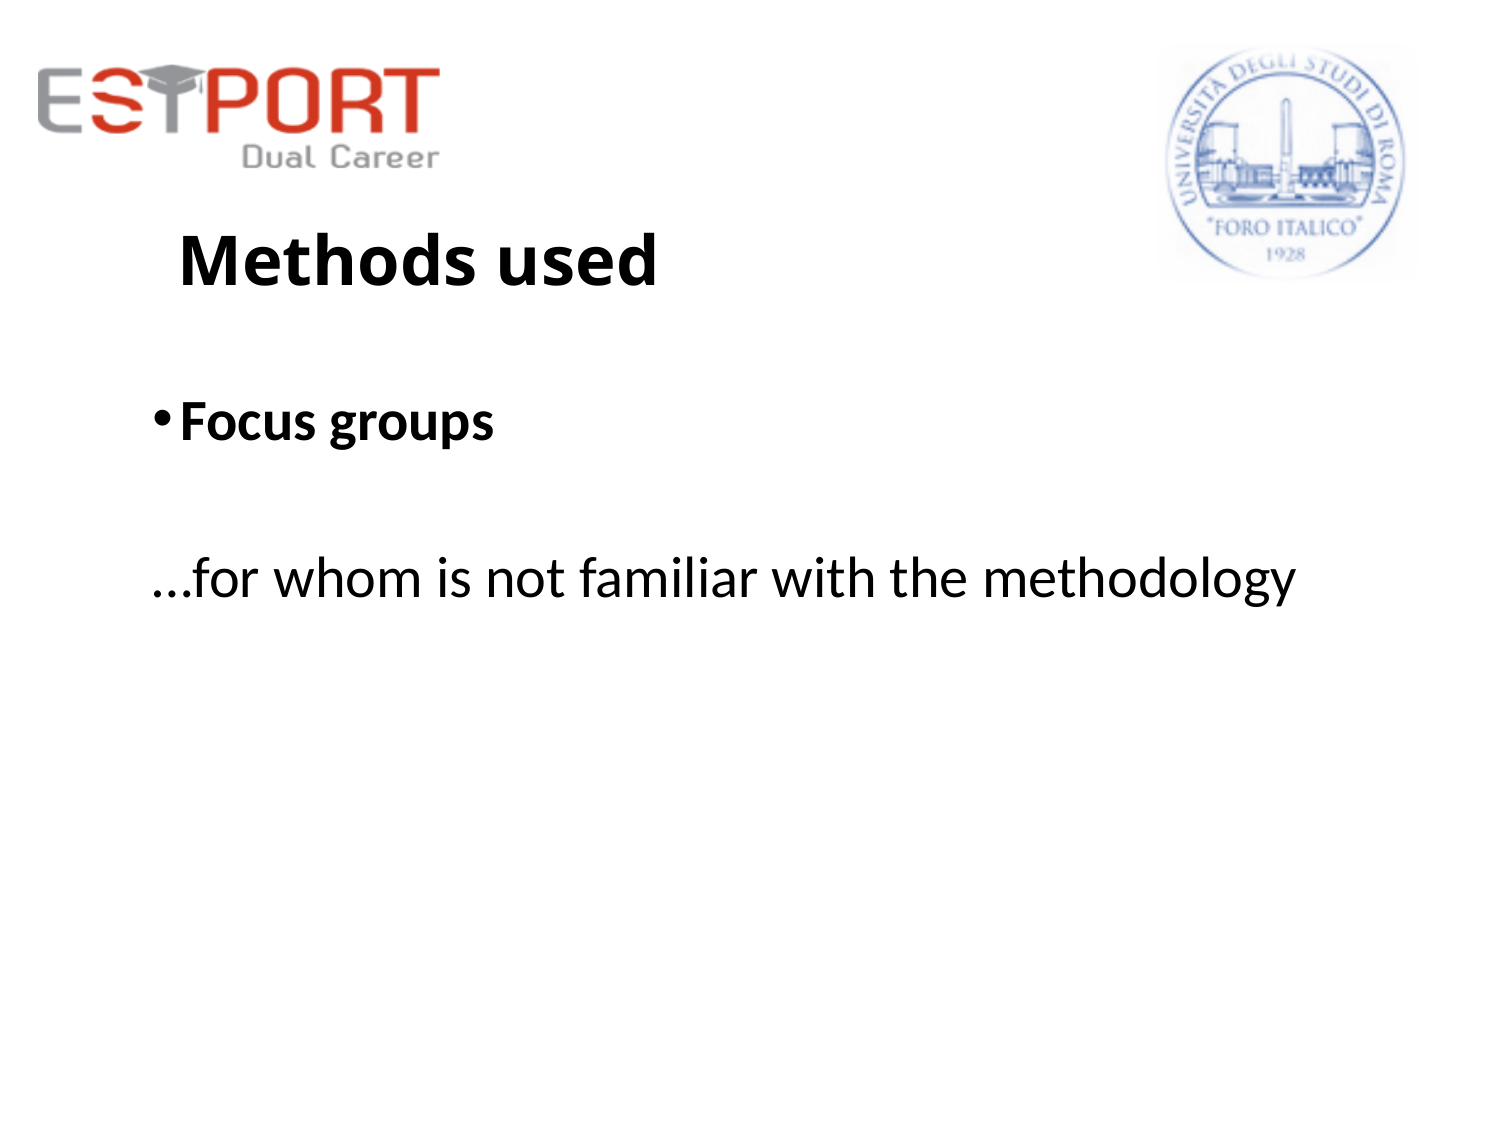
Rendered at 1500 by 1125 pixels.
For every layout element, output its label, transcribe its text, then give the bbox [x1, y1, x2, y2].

title Methods used [162, 163, 1155, 364]
picture [37, 19, 445, 200]
list Focus groups …for whom is not familiar with the methodology [137, 382, 1419, 905]
picture [1155, 42, 1420, 284]
